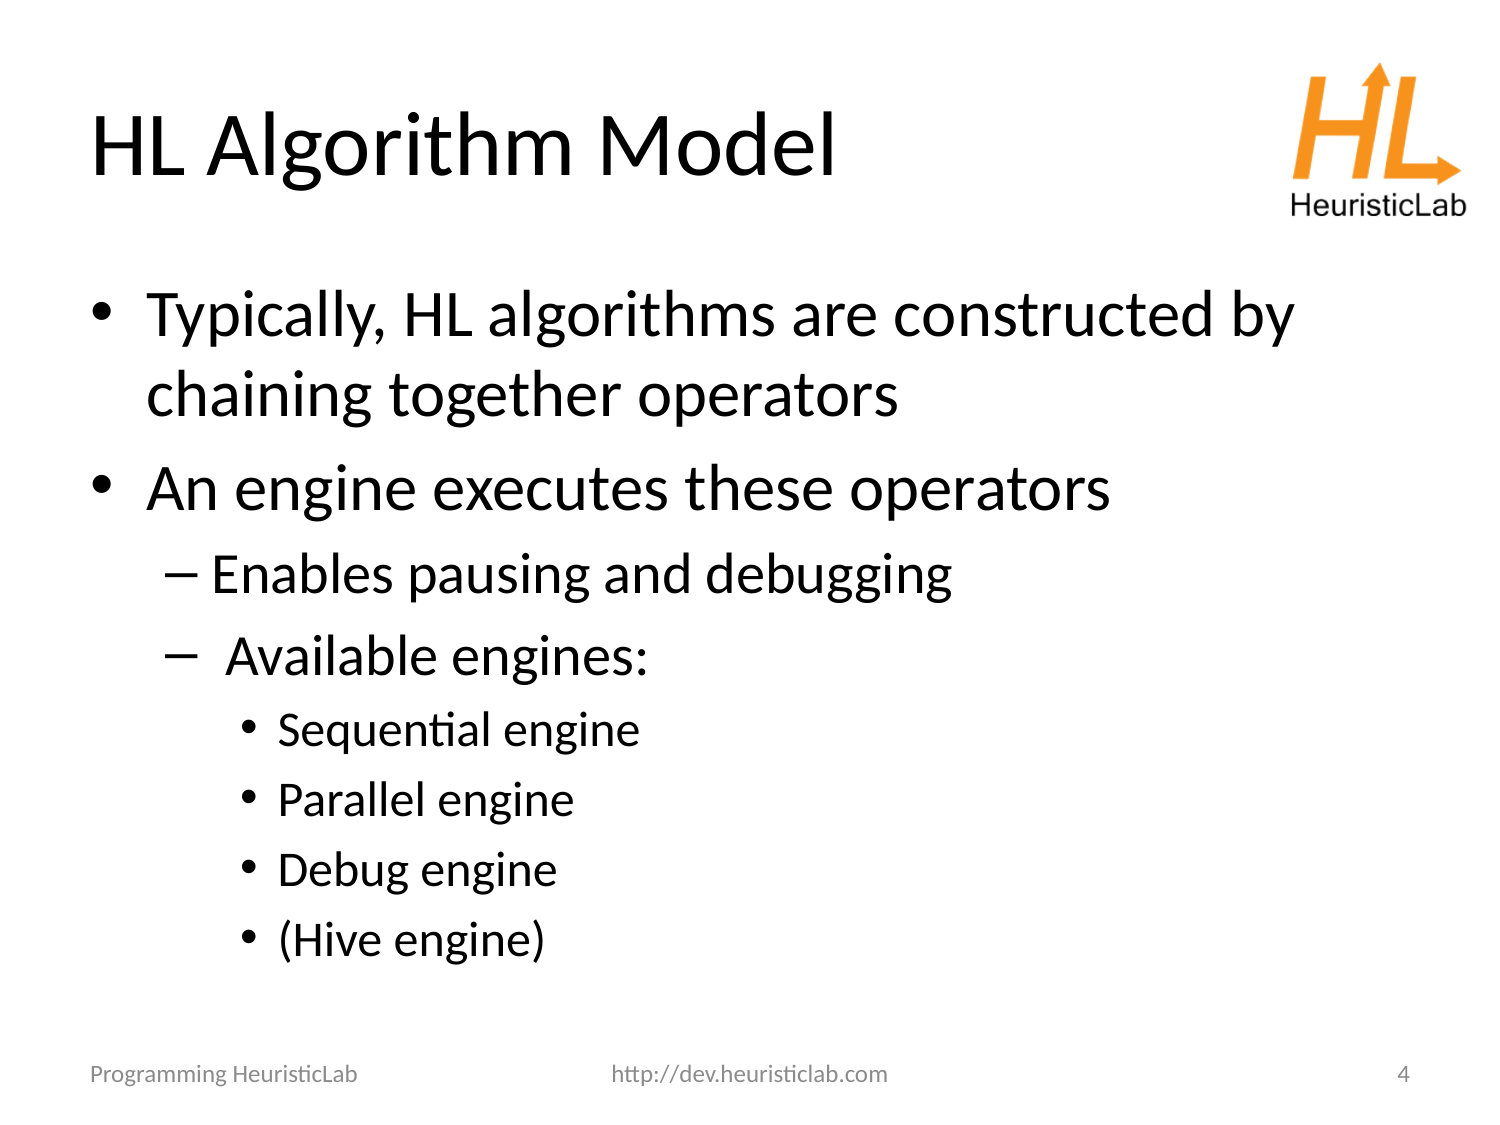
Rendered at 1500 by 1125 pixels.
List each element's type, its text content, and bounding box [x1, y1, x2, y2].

slide_number 4 [1074, 1042, 1425, 1103]
footer http://dev.heuristiclab.com [512, 1042, 988, 1103]
list Typically, HL algorithms are constructed by chaining together operators An engine executes these operators Enables pausing and debugging Available engines: Sequential engine Parallel engine Debug engine (Hive engine) [75, 262, 1425, 1005]
picture [1281, 27, 1474, 244]
slide_number Programming HeuristicLab [75, 1042, 425, 1103]
title HL Algorithm Model [75, 45, 1282, 233]
